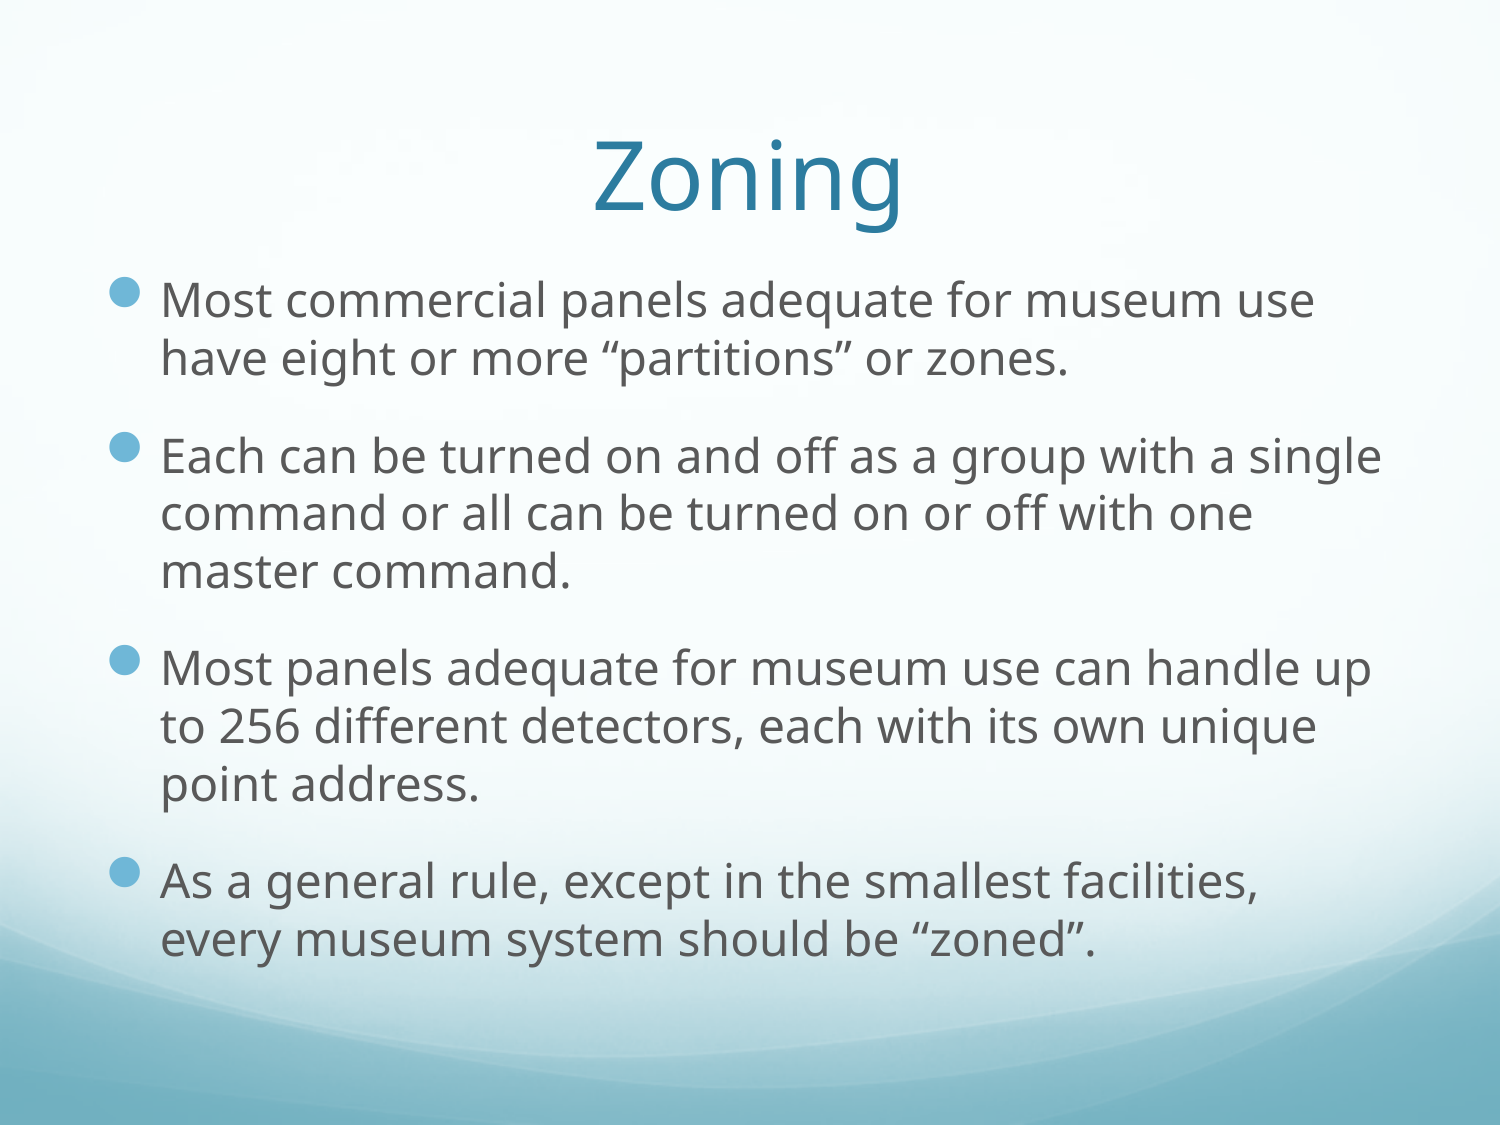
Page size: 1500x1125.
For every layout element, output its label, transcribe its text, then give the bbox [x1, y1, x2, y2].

list Most commercial panels adequate for museum use have eight or more “partitions” or zones. Each can be turned on and off as a group with a single command or all can be turned on or off with one master command. Most panels adequate for museum use can handle up to 256 different detectors, each with its own unique point address. As a general rule, except in the smallest facilities, every museum system should be “zoned”. [90, 262, 1410, 975]
title Zoning [90, 17, 1410, 237]
